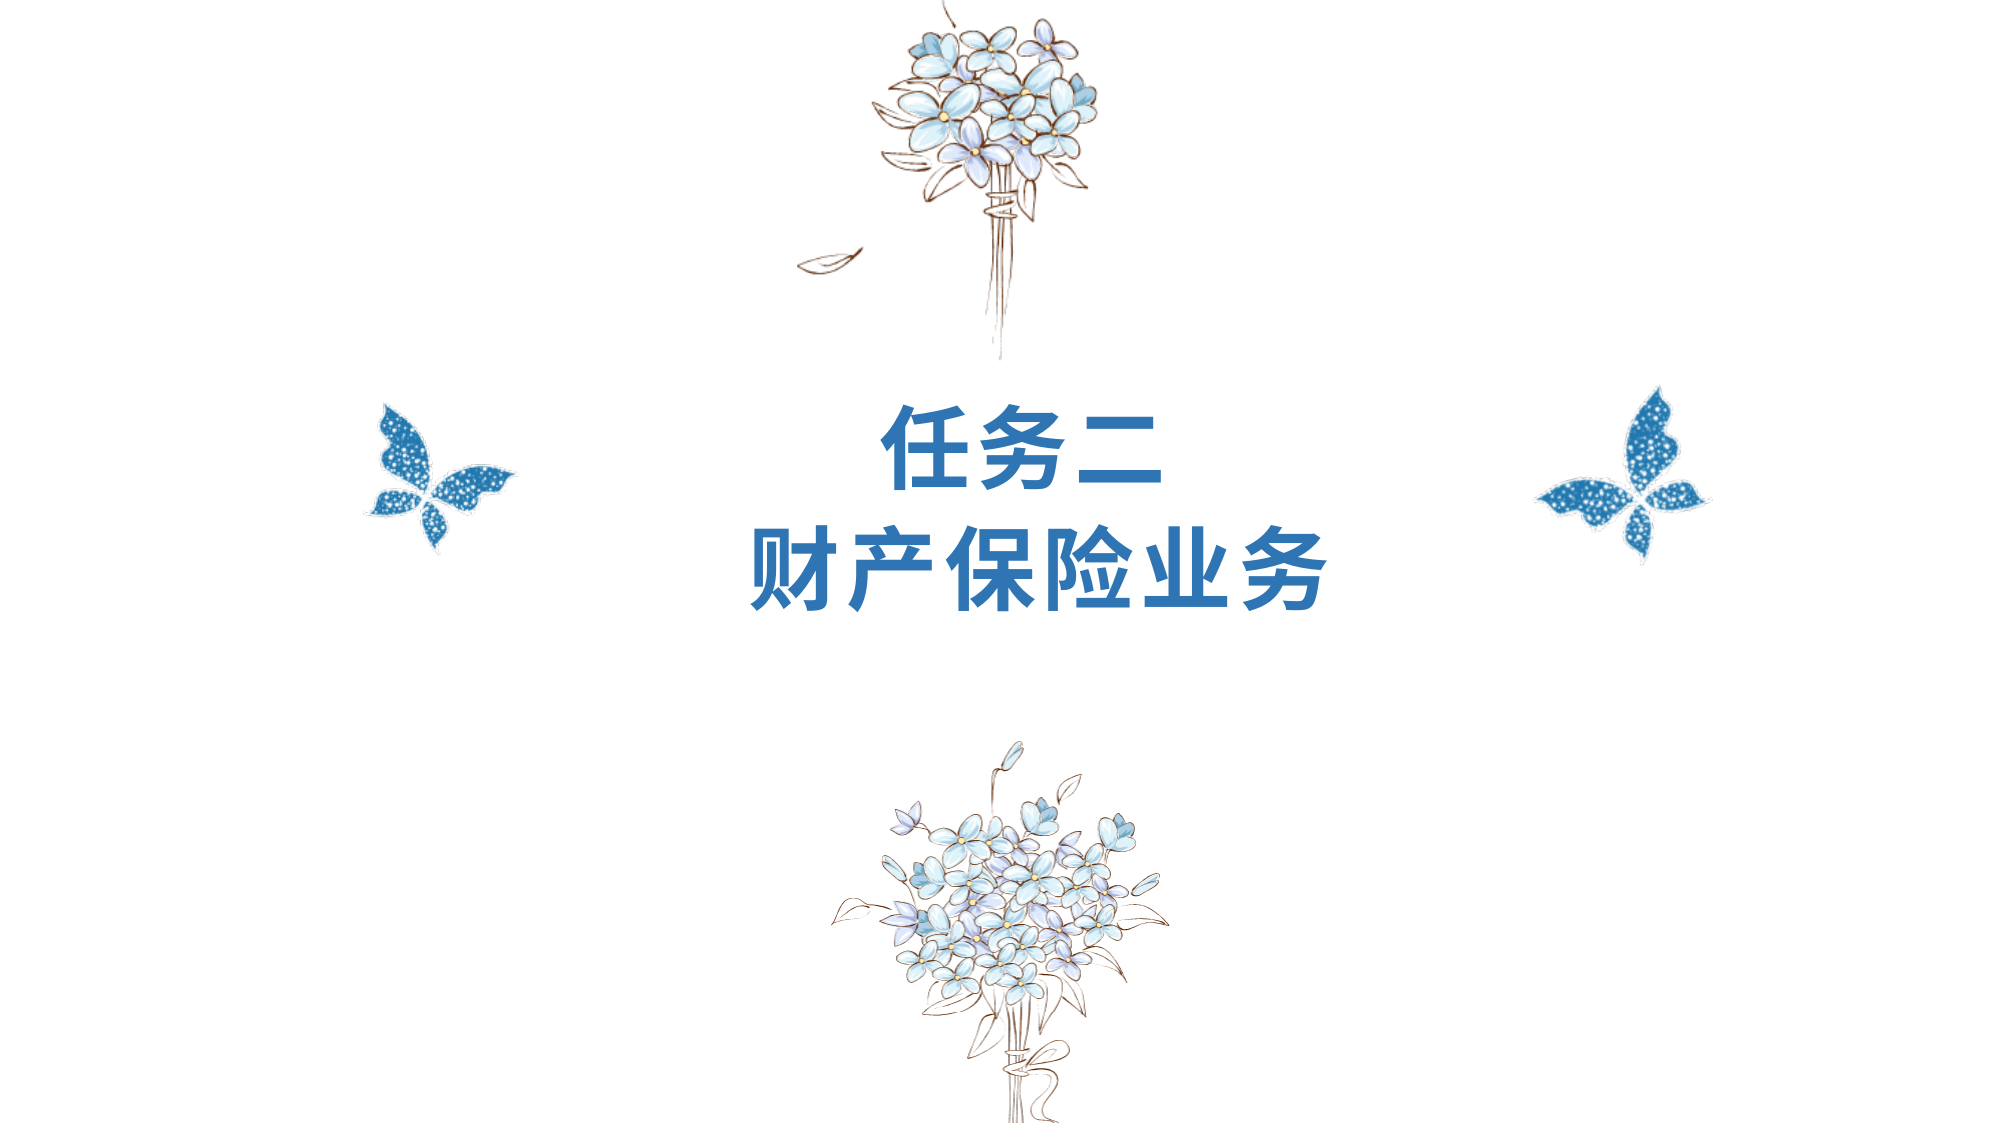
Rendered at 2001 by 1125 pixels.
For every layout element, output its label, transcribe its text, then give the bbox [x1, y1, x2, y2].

title 任务二 财产保险业务 [515, 373, 1564, 630]
picture [797, 0, 1099, 362]
picture [363, 402, 515, 556]
picture [1564, 380, 1724, 586]
picture [831, 741, 1170, 1123]
